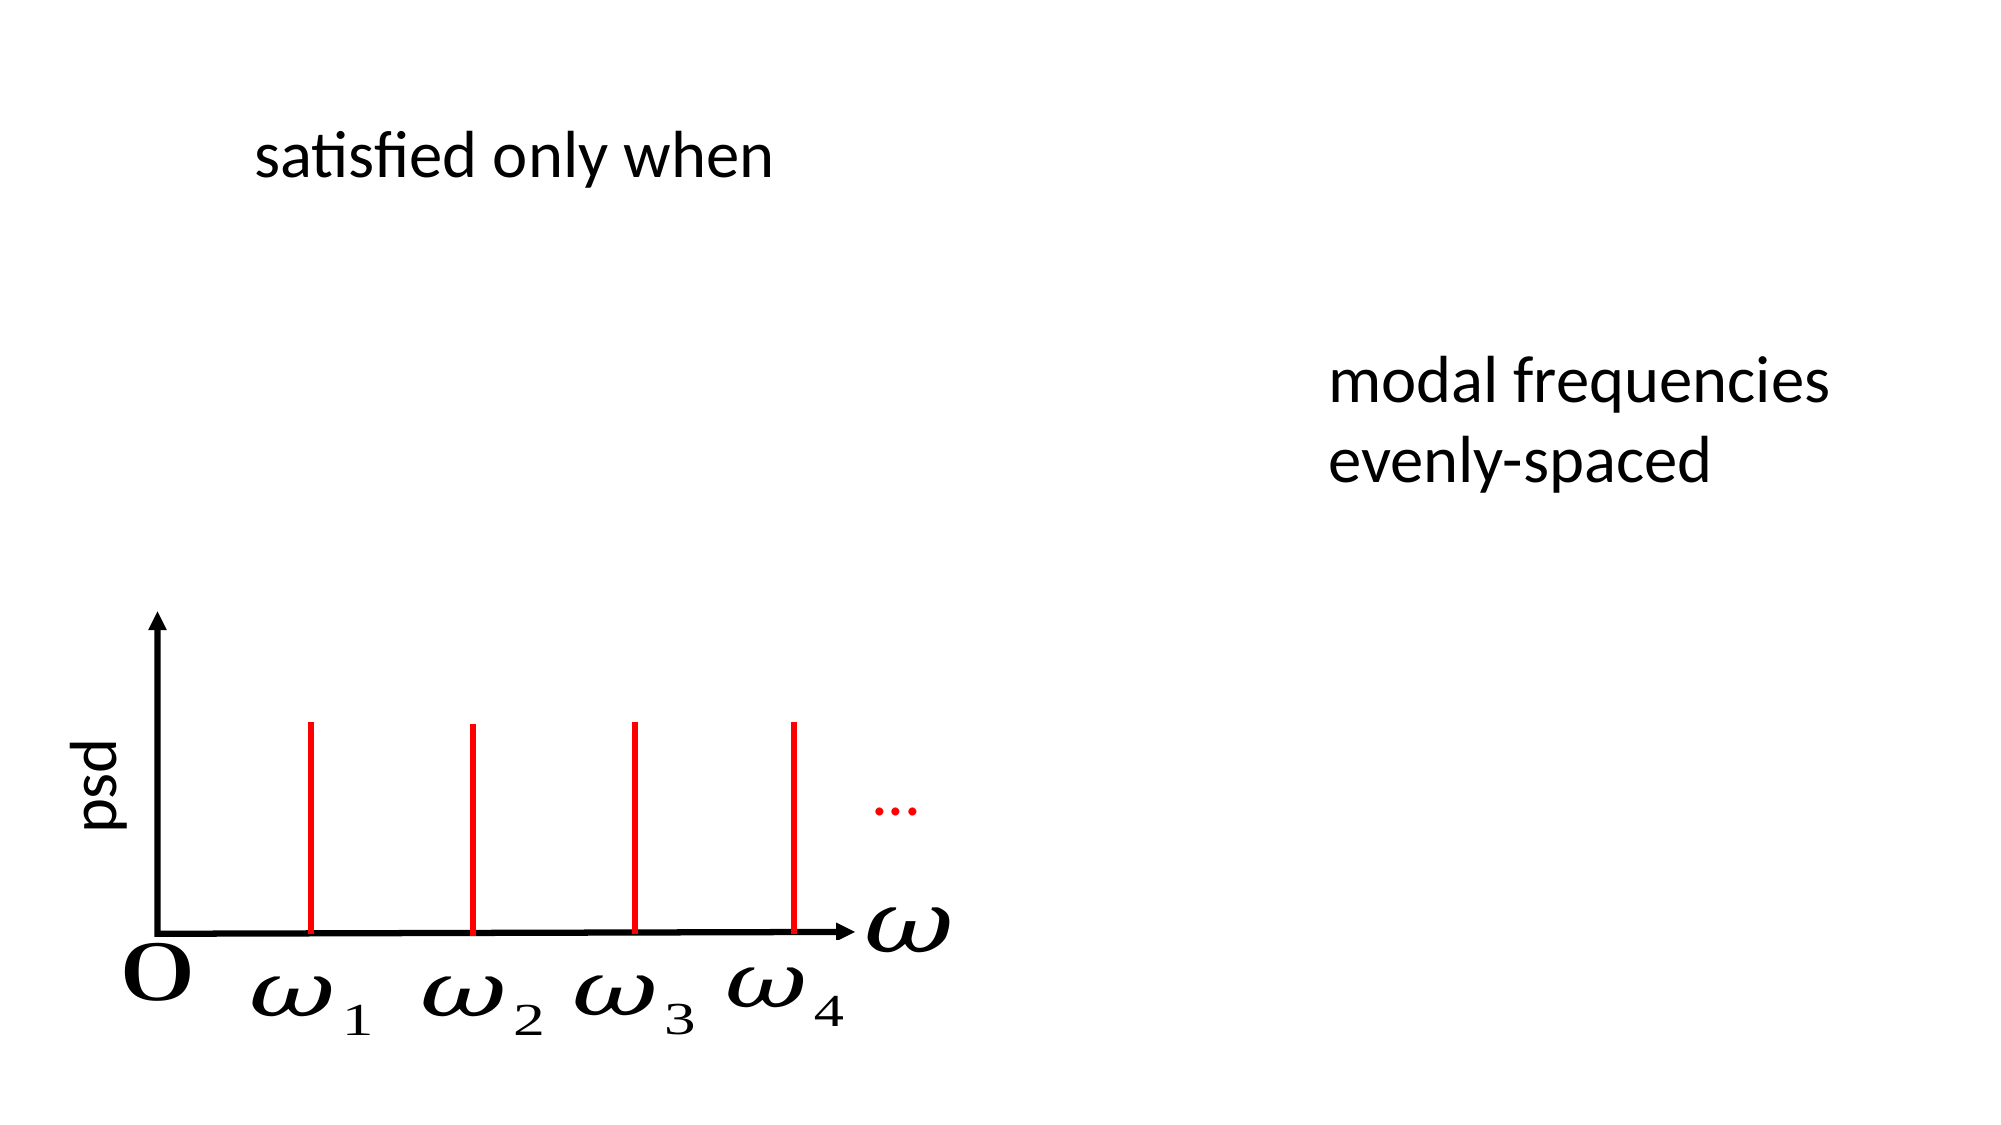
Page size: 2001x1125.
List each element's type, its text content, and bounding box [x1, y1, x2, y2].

text_box ... [856, 741, 937, 837]
text_box psd [42, 723, 138, 849]
text_box [638, 832, 791, 934]
text_box modal frequencies evenly-spaced [1313, 327, 1846, 503]
text_box [476, 757, 632, 934]
text_box [151, 611, 470, 935]
text_box [797, 905, 856, 939]
